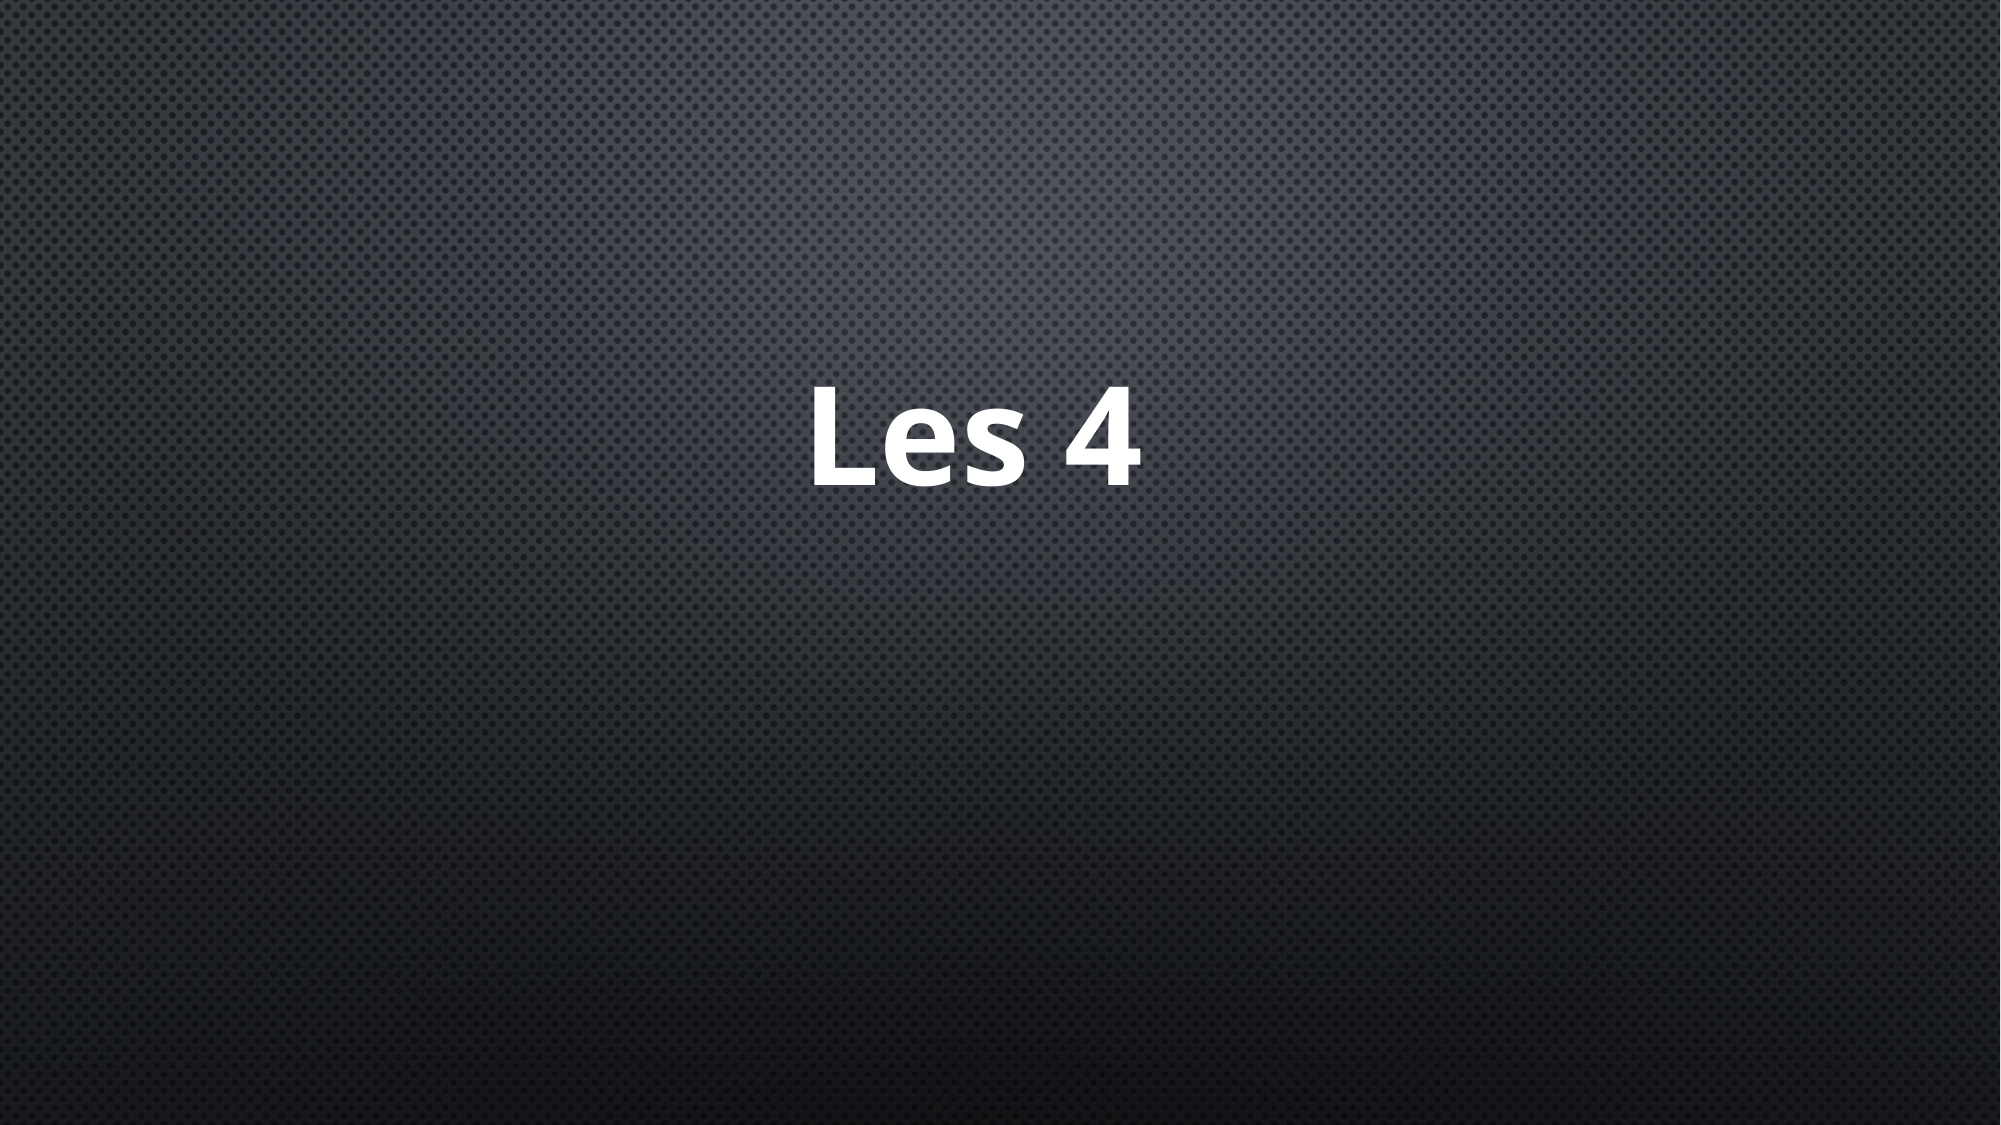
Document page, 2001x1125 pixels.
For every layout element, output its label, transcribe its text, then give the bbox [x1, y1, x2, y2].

text_box Les 4 [787, 340, 1316, 521]
